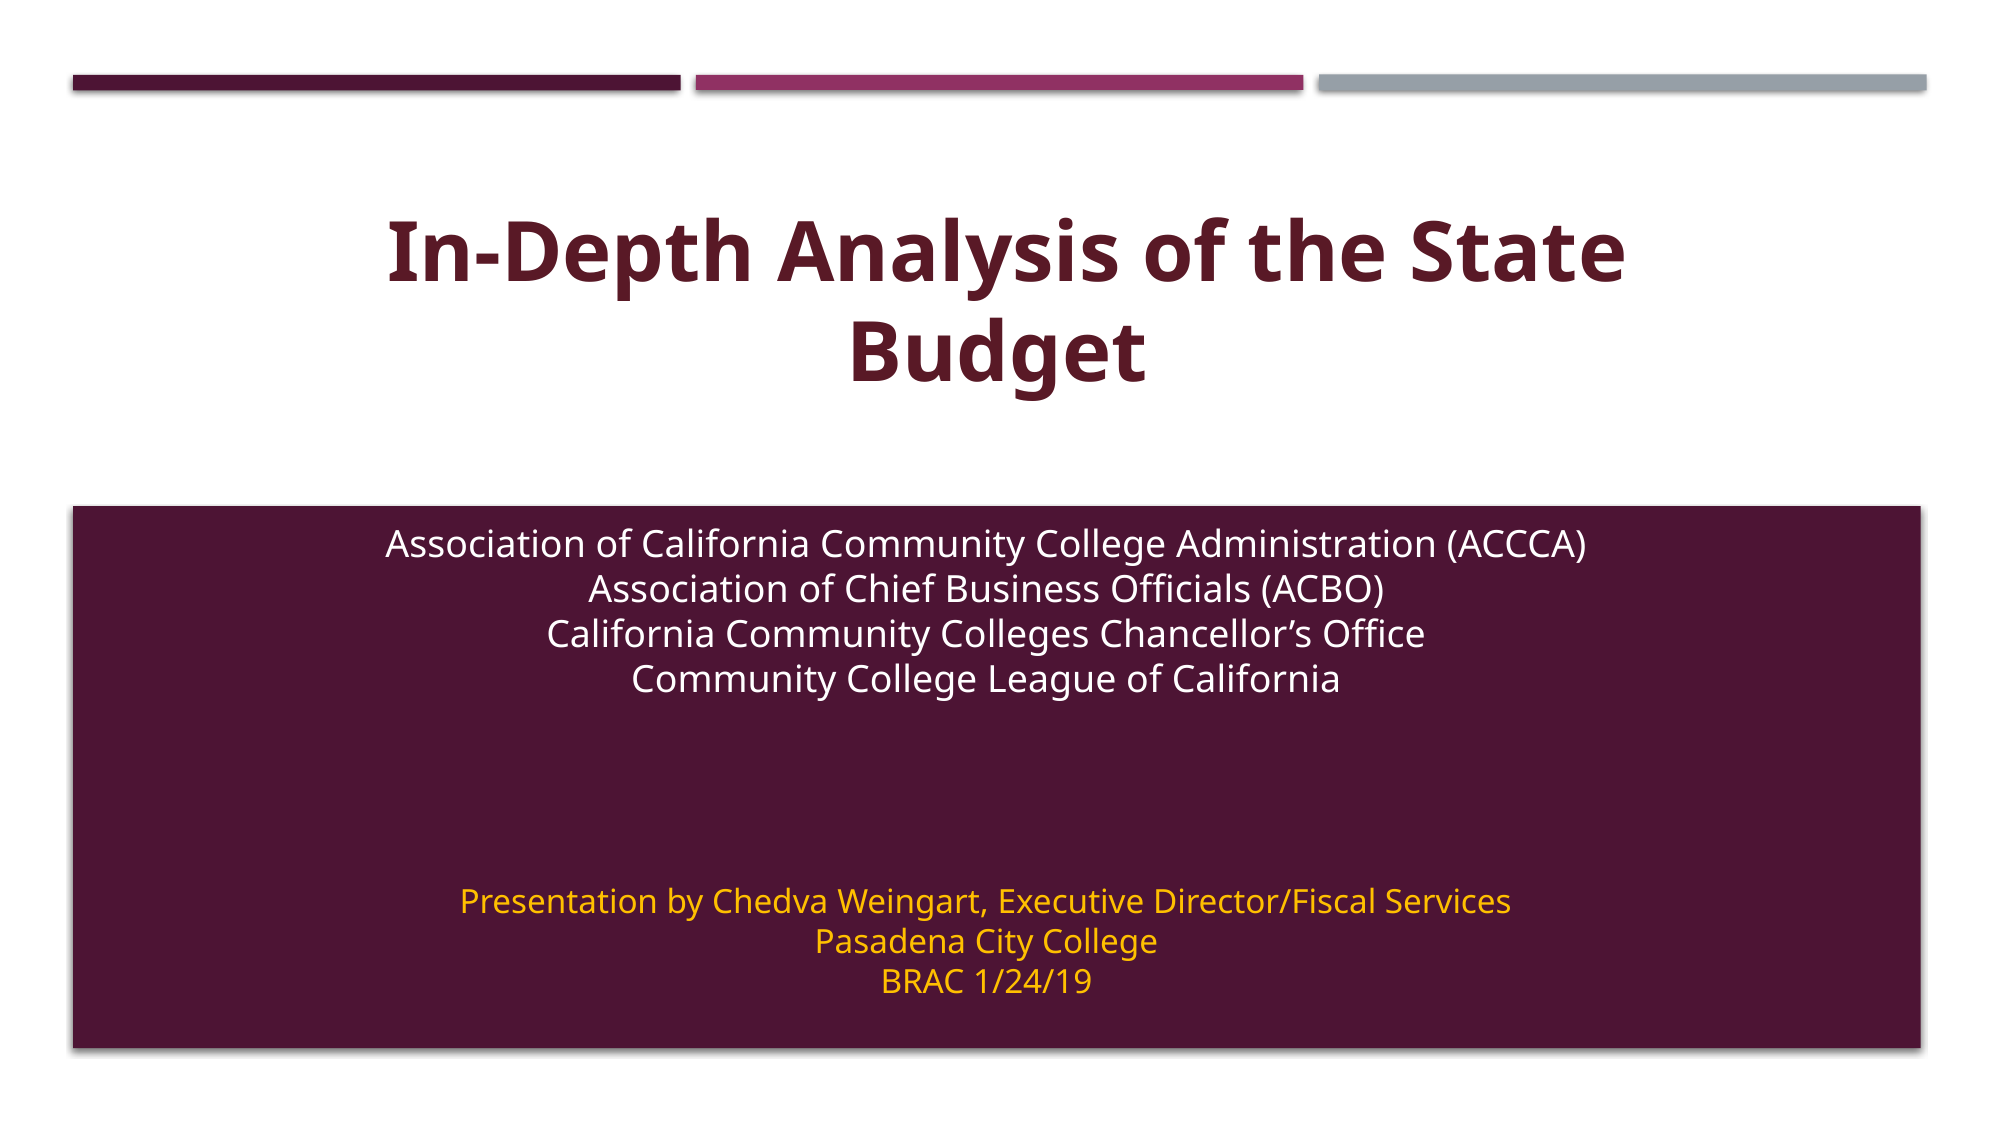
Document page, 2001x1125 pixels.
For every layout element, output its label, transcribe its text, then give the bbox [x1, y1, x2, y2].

text_box Association of California Community College Administration (ACCCA) Association of Chief Business Officials (ACBO) California Community Colleges Chancellor’s Office Community College League of California Presentation by Chedva Weingart, Executive Director/Fiscal Services Pasadena City College BRAC 1/24/19 [115, 512, 1858, 1008]
title In [95, 167, 1899, 410]
text_box In-Depth Analysis of the State Budget [213, 190, 1781, 406]
